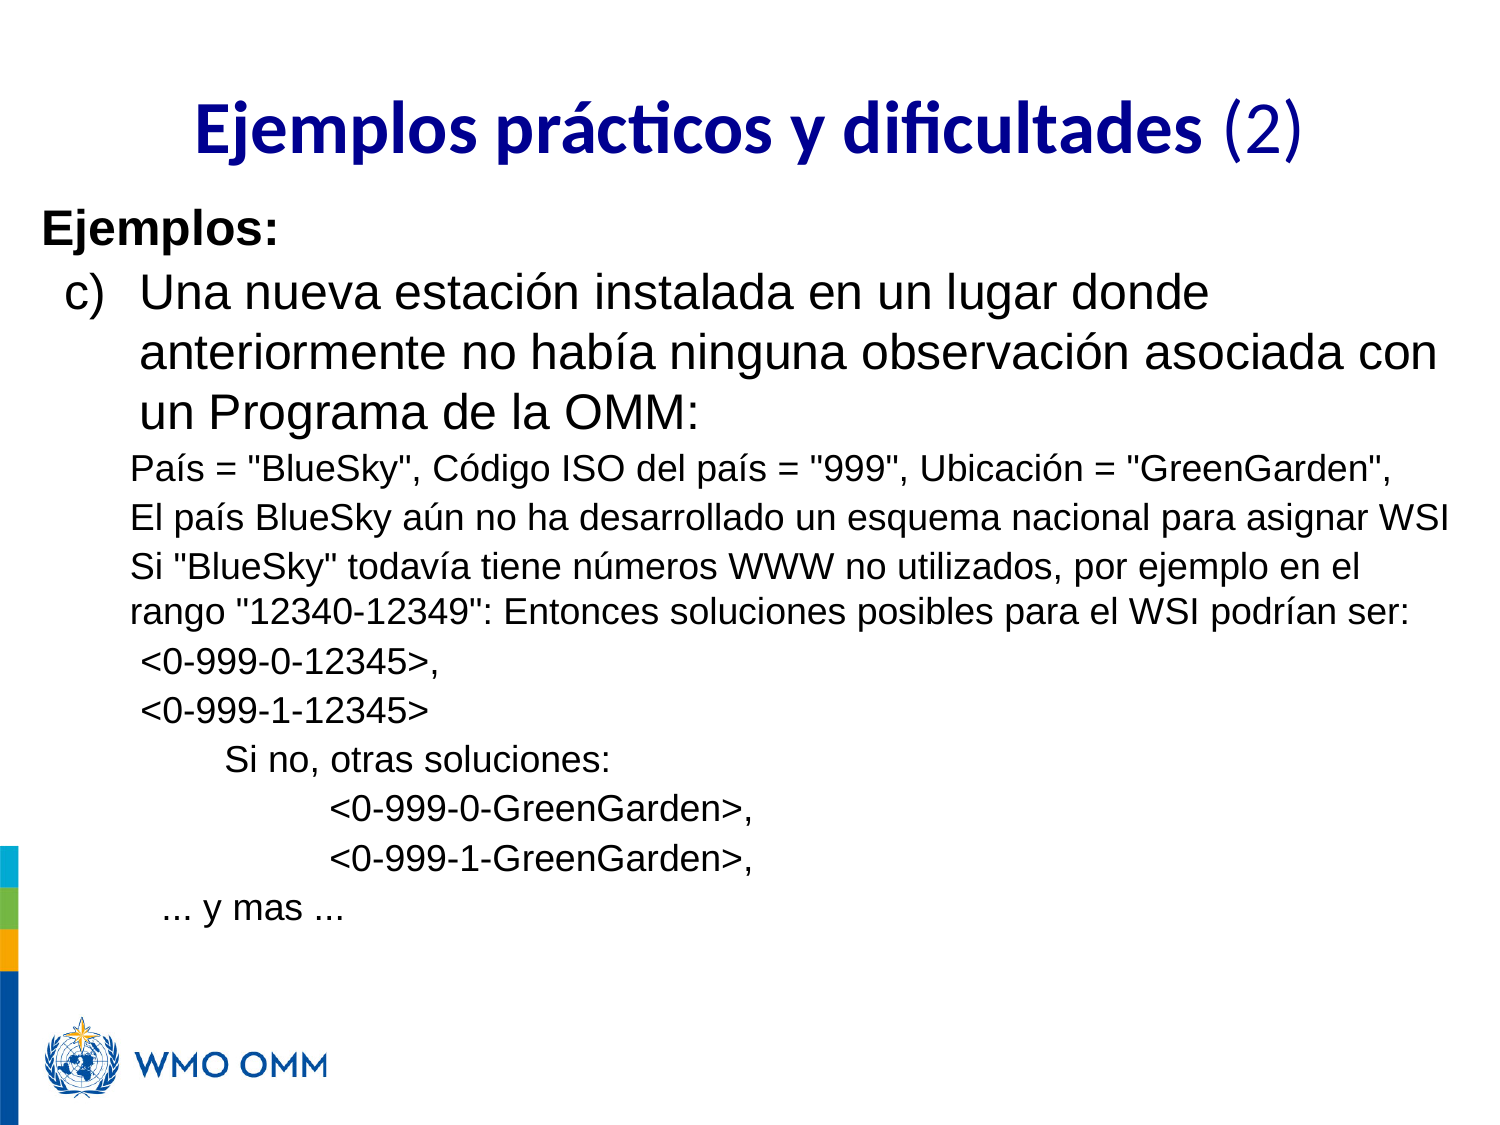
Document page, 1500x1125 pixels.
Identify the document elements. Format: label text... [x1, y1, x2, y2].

title Ejemplos prácticos y dificultades (2) [75, 45, 1425, 188]
picture [0, 845, 327, 1125]
text_box Ejemplos: Una nueva estación instalada en un lugar donde anteriormente no había ninguna observación asociada con un Programa de la OMM: País = "BlueSky", Código ISO del país = "999", Ubicación = "GreenGarden", El país BlueSky aún no ha desarrollado un esquema nacional para asignar WSI Si "BlueSky" todavía tiene números WWW no utilizados, por ejemplo en el rango "12340-12349": Entonces soluciones posibles para el WSI podrían ser: <0-999-0-12345>, <0-999-1-12345> Si no, otras soluciones: <0-999-0-GreenGarden>, <0-999-1-GreenGarden>, ... y mas ... [26, 188, 1474, 1002]
